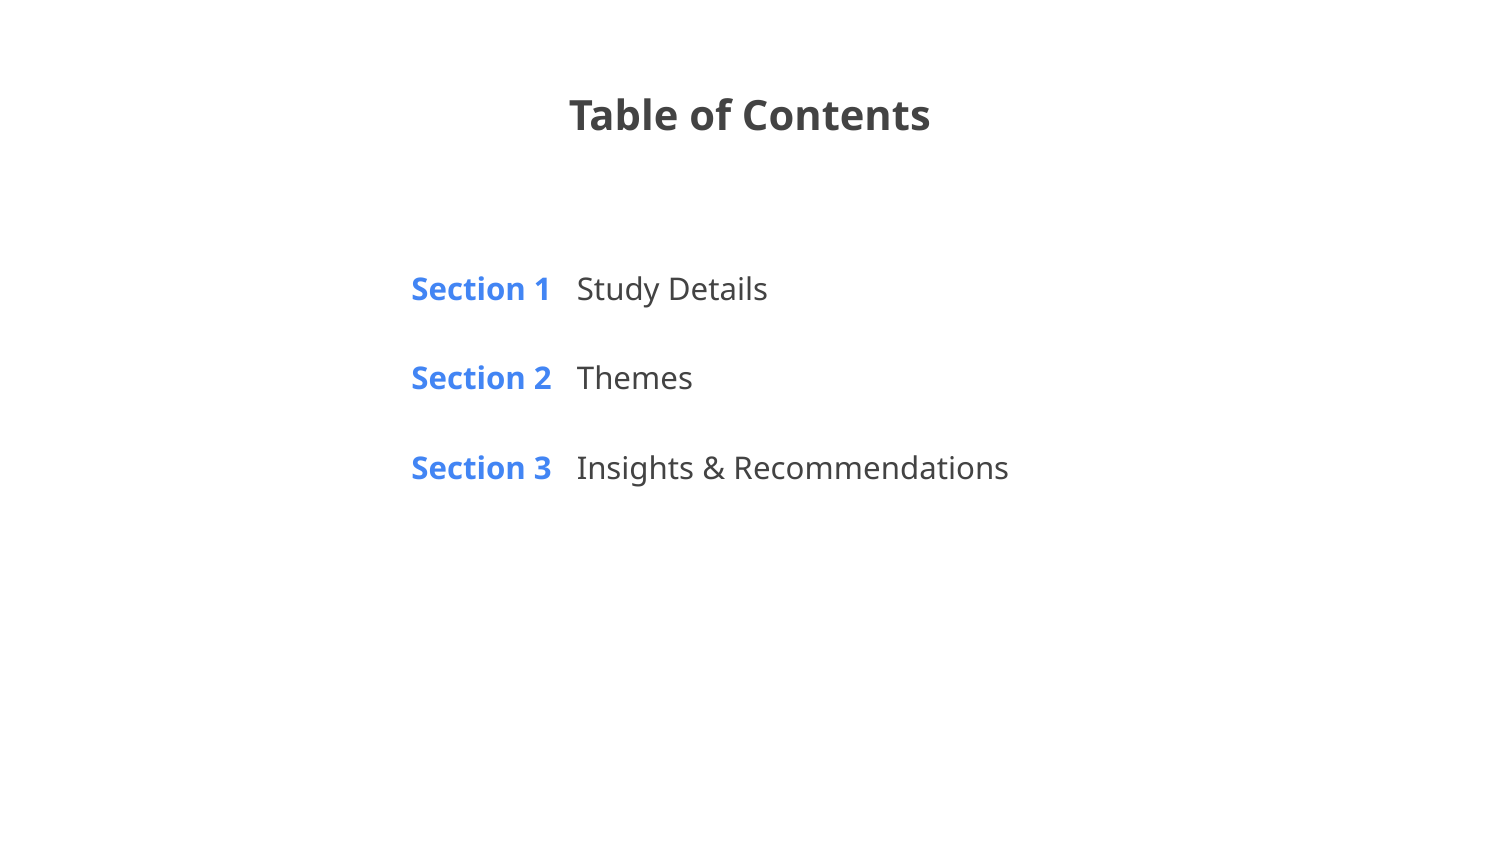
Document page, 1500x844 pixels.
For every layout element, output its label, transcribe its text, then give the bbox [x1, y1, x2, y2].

text_box Section 1 Study Details Section 2 Themes Section 3 Insights & Recommendations [396, 235, 1146, 798]
text_box Table of Contents [0, 66, 1500, 162]
